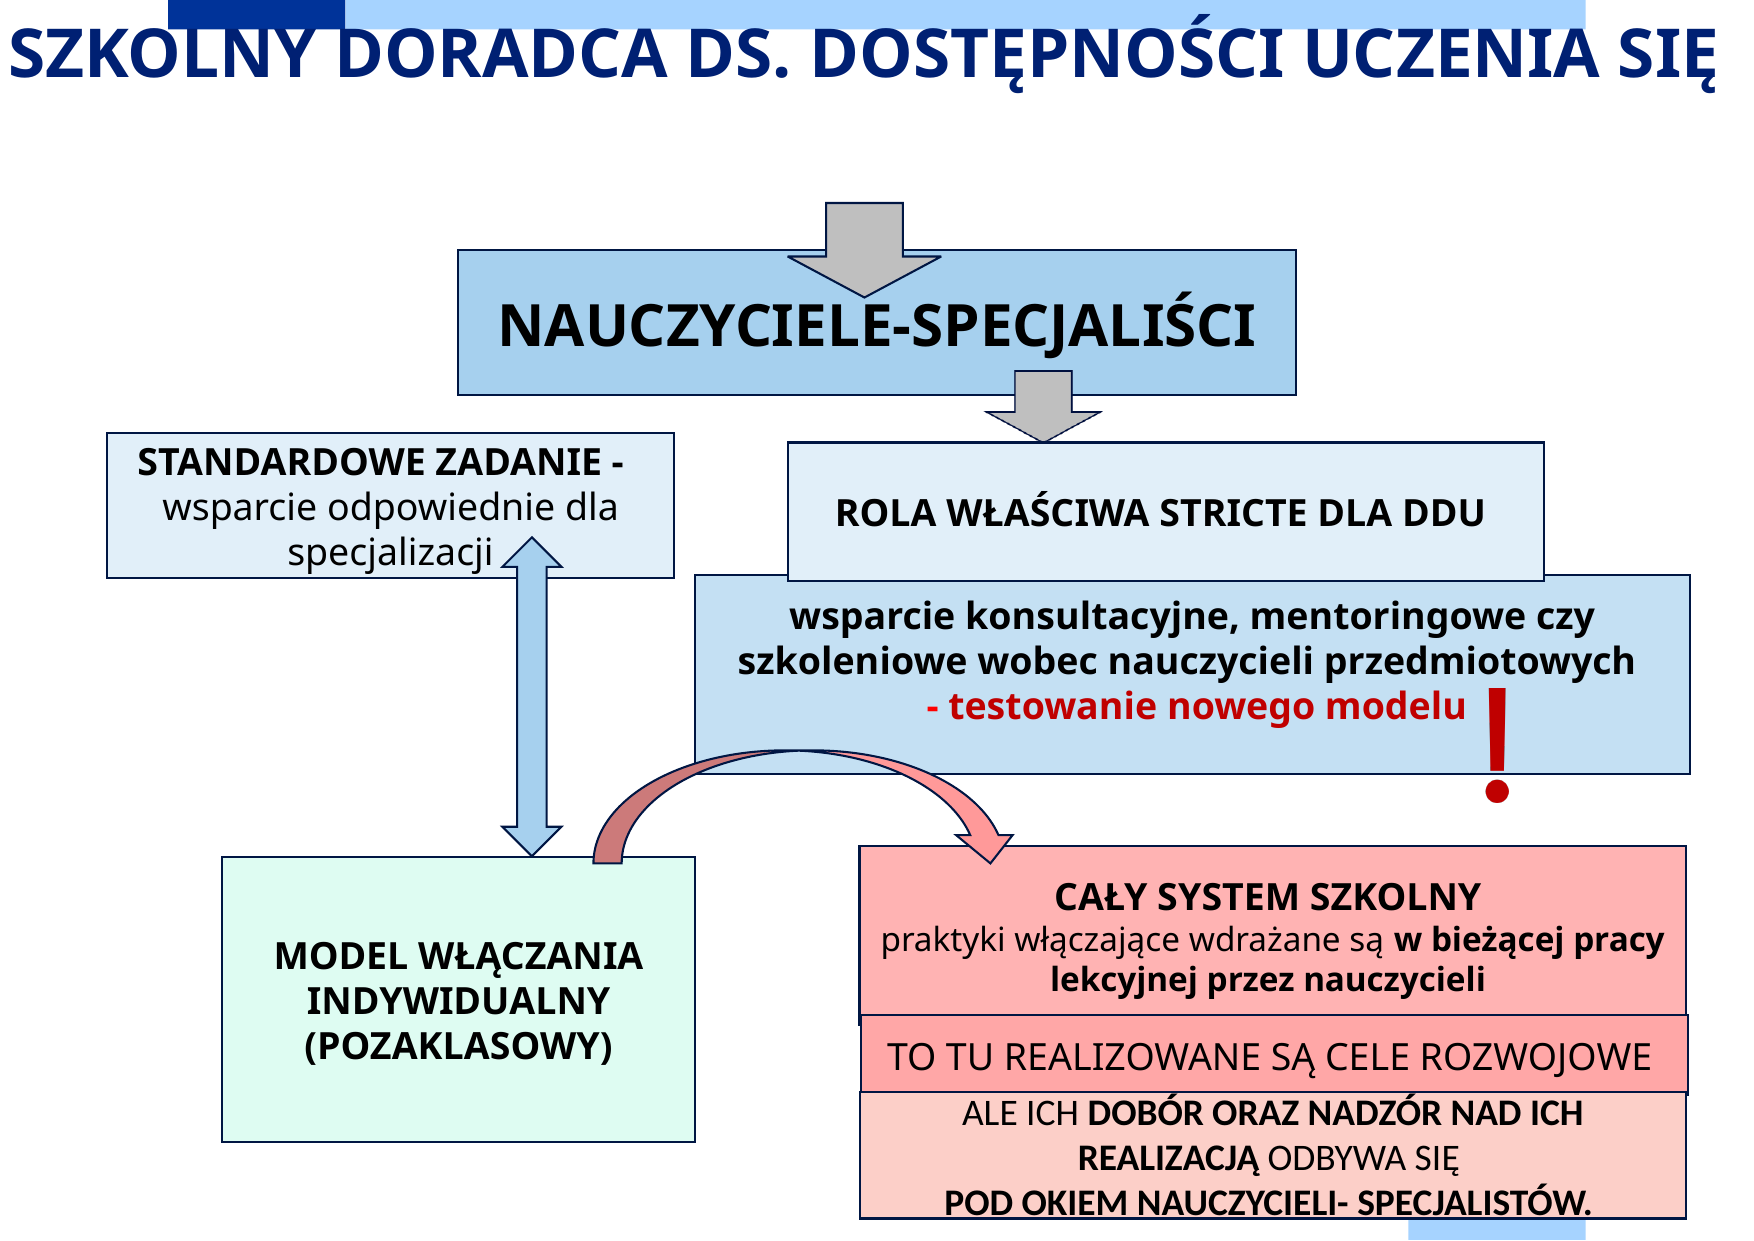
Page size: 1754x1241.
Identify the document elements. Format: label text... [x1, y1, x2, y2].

picture [983, 370, 1103, 444]
title SZKOLNY DORADCA DS. DOSTĘPNOŚCI UCZENIA SIĘ [8, 0, 1721, 141]
text_box ROLA WŁAŚCIWA STRICTE DLA DDU [787, 441, 1545, 582]
text_box ALE ICH DOBÓR ORAZ NADZÓR NAD ICH REALIZACJĄ ODBYWA SIĘ POD OKIEM NAUCZYCIELI- SPECJALISTÓW. [859, 1091, 1687, 1220]
text_box STANDARDOWE ZADANIE - wsparcie odpowiednie dla specjalizacji [106, 432, 675, 579]
text_box NAUCZYCIELE-SPECJALIŚCI [457, 249, 1297, 396]
text_box [787, 201, 942, 299]
picture [1427, 676, 1567, 816]
text_box wsparcie konsultacyjne, mentoringowe czy szkoleniowe wobec nauczycieli przedmiotowych - testowanie nowego modelu [694, 574, 1691, 775]
text_box [499, 535, 564, 858]
text_box MODEL WŁĄCZANIA INDYWIDUALNY (POZAKLASOWY) [221, 856, 696, 1143]
text_box TO TU REALIZOWANE SĄ CELE ROZWOJOWE [860, 1014, 1689, 1096]
text_box CAŁY SYSTEM SZKOLNY praktyki włączające wdrażane są w bieżącej pracy lekcyjnej przez nauczycieli [858, 845, 1687, 1026]
text_box [592, 749, 1015, 865]
